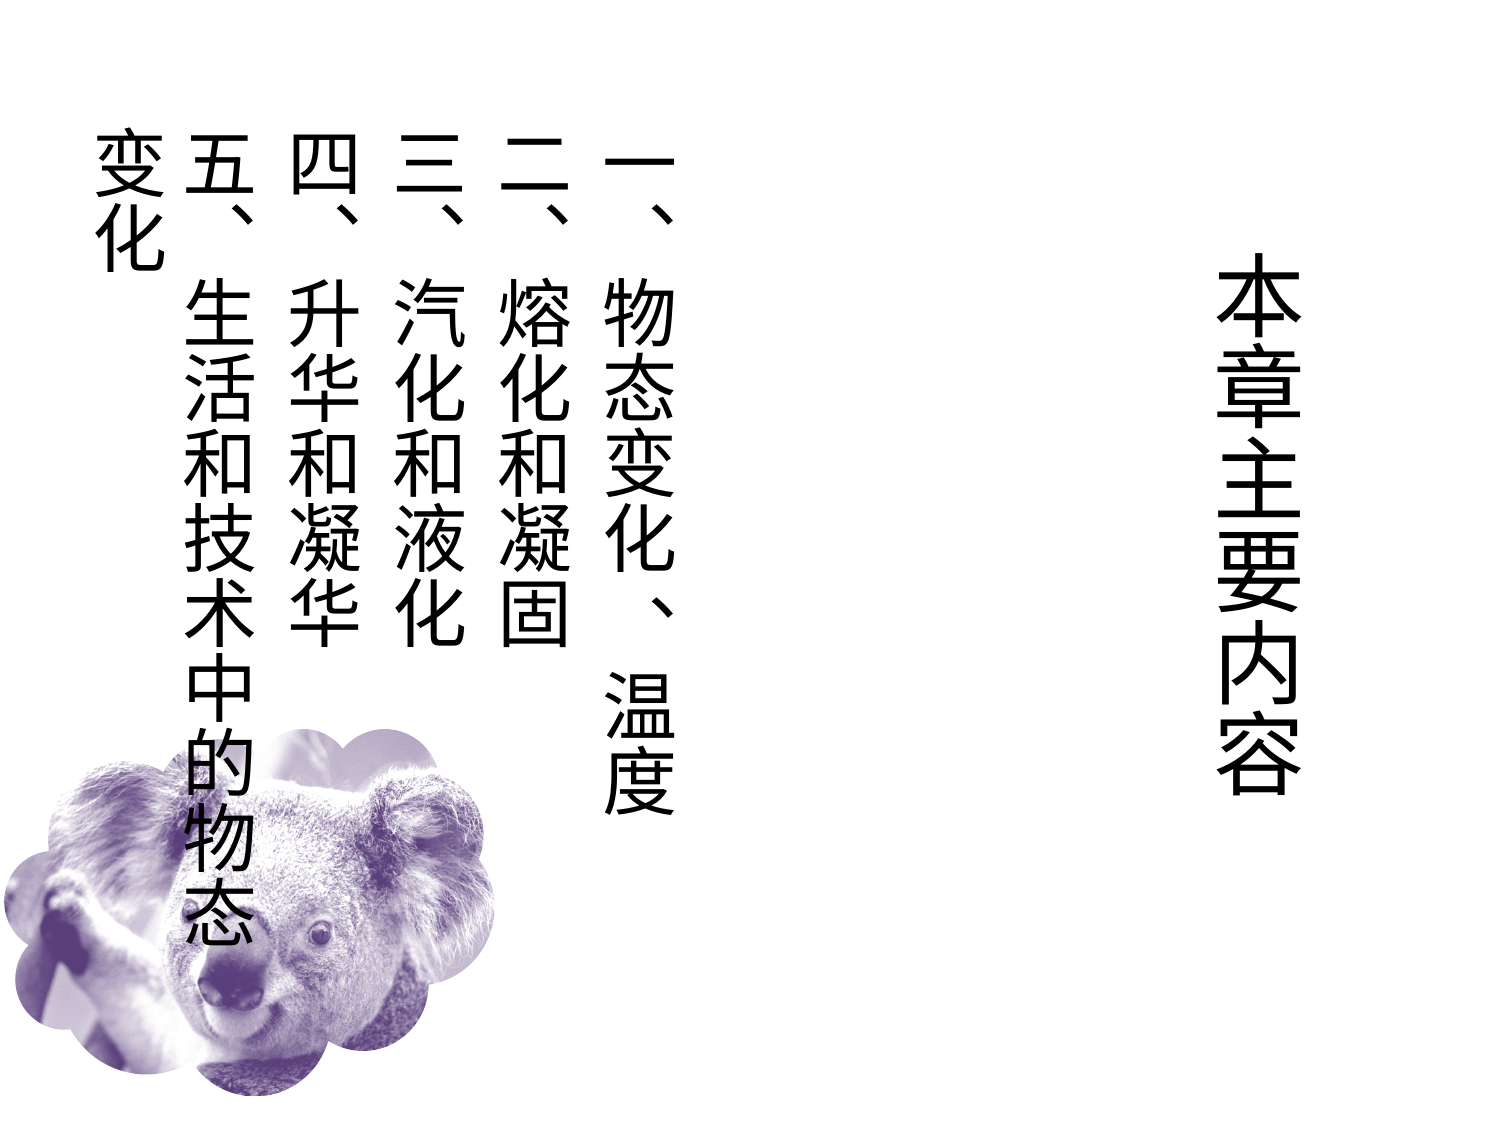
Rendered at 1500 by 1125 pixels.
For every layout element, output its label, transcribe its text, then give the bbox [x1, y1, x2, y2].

title 本章主要内容 [1087, 45, 1425, 1005]
picture [4, 727, 495, 1096]
list 一、物态变化 、温度 二、熔化和凝固 三、汽化和液化 四、升华和凝华 五、生活和技术中的物态变化 [75, 45, 1063, 1005]
